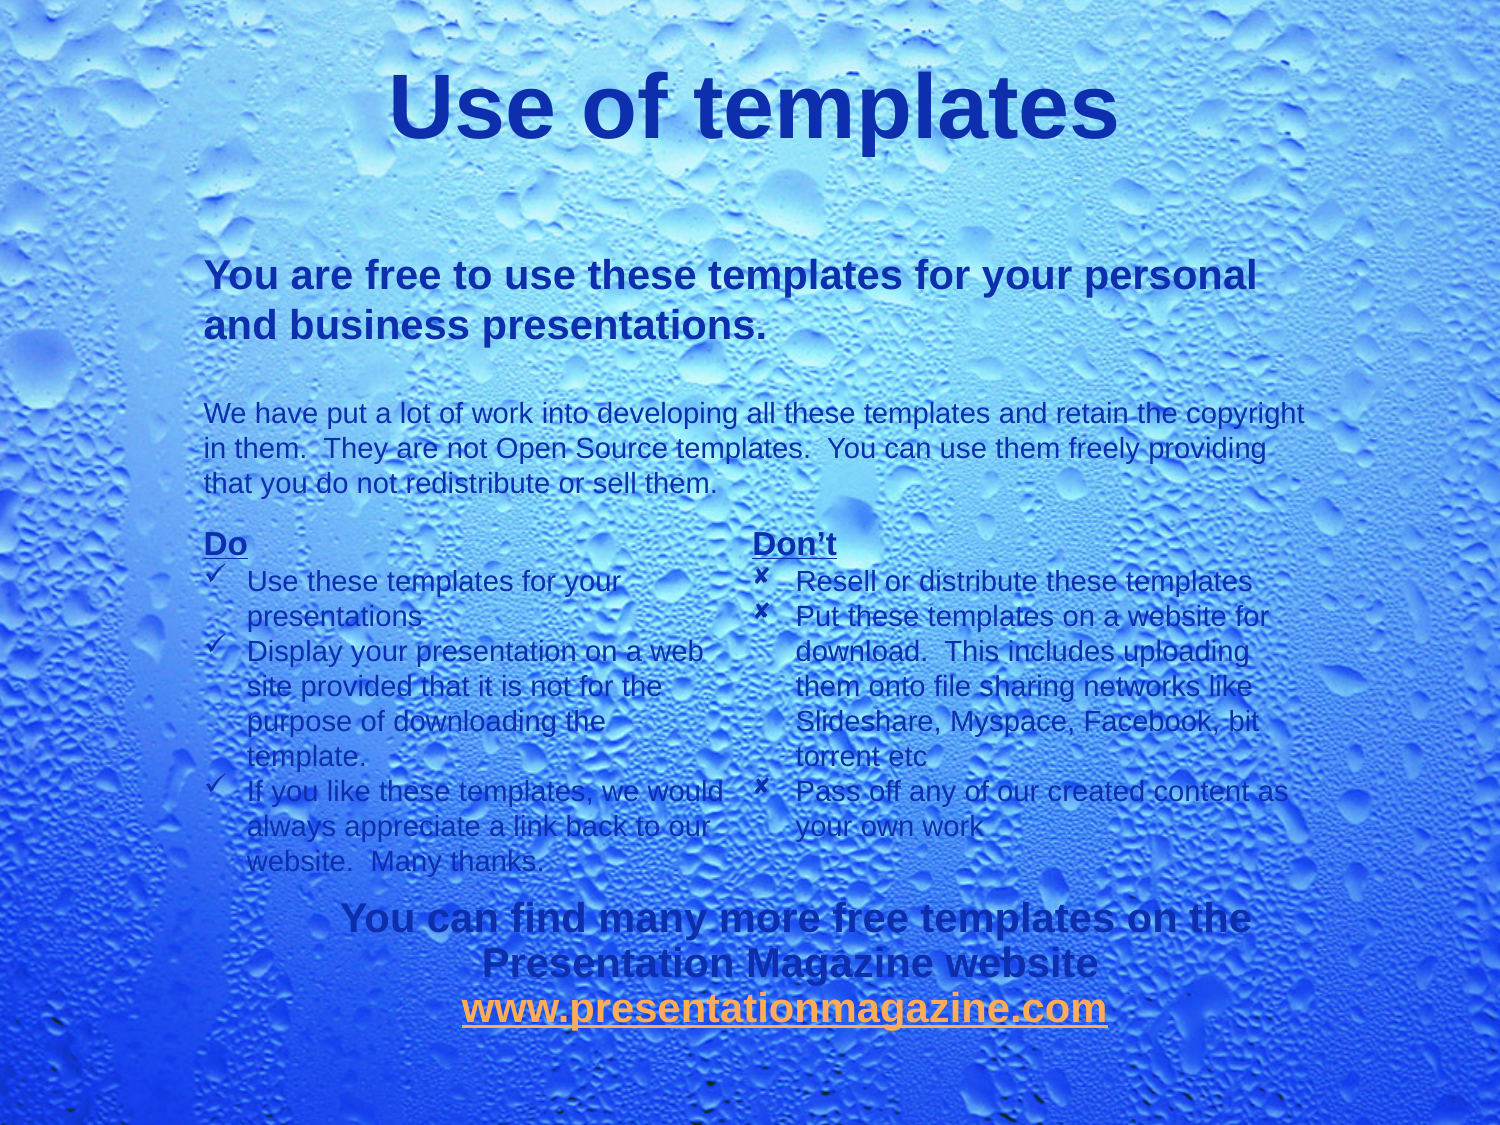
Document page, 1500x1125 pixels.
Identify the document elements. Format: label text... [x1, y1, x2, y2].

text_box [88, 208, 1436, 1083]
text_box You can find many more free templates on the Presentation Magazine website www.presentationmagazine.com [171, 889, 1347, 1040]
text_box You are free to use these templates for your personal and business presentations. [188, 240, 1329, 355]
picture [0, 0, 1500, 1125]
title Use of templates [75, 42, 1436, 161]
text_box Don’t Resell or distribute these templates Put these templates on a website for download. This includes uploading them onto file sharing networks like Slideshare, Myspace, Facebook, bit torrent etc Pass off any of our created content as your own work [737, 515, 1335, 850]
text_box We have put a lot of work into developing all these templates and retain the copyright in them. They are not Open Source templates. You can use them freely providing that you do not redistribute or sell them. [188, 387, 1325, 507]
text_box Do Use these templates for your presentations Display your presentation on a web site provided that it is not for the purpose of downloading the template. If you like these templates, we would always appreciate a link back to our website. Many thanks. [188, 515, 749, 889]
